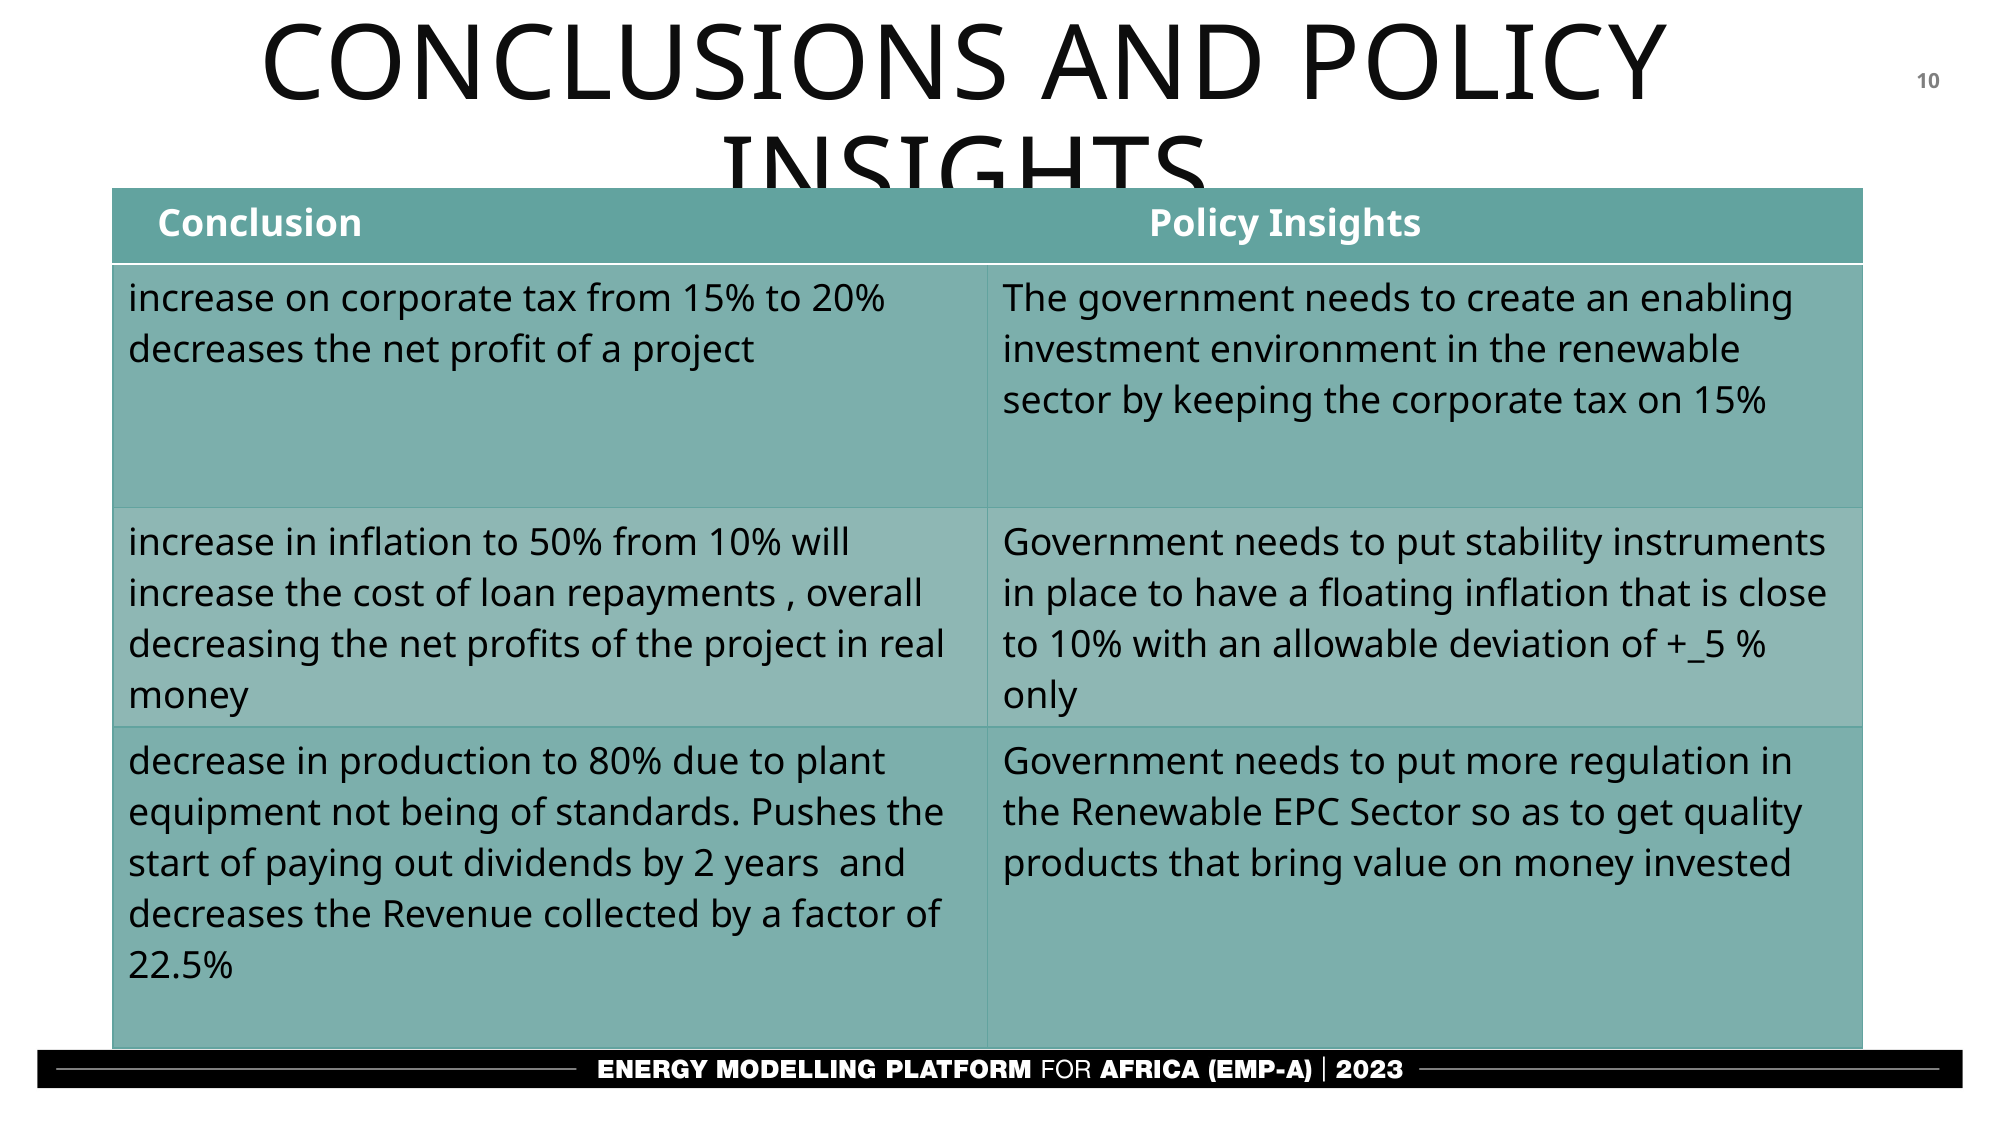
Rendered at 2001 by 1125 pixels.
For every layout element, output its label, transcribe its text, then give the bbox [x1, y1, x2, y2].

table_cell Government needs to put more regulation in the Renewable EPC Sector so as to get quality products that bring value on money invested [988, 728, 1862, 1047]
table_cell The government needs to create an enabling investment environment in the renewable sector by keeping the corporate tax on 15% [988, 265, 1862, 507]
table_cell increase in inflation to 50% from 10% will increase the cost of loan repayments , overall decreasing the net profits of the project in real money [114, 508, 987, 726]
title Conclusions and Policy Insights [168, 31, 1763, 188]
table_header Policy Insights [988, 189, 1862, 263]
table_cell increase on corporate tax from 15% to 20% decreases the net profit of a project [114, 265, 987, 507]
table_cell Government needs to put stability instruments in place to have a floating inflation that is close to 10% with an allowable deviation of +_5 % only [988, 508, 1862, 726]
picture [0, 0, 2000, 1125]
table_header Conclusion [114, 189, 987, 263]
table_cell decrease in production to 80% due to plant equipment not being of standards. Pushes the start of paying out dividends by 2 years and decreases the Revenue collected by a factor of 22.5% [114, 728, 987, 1047]
